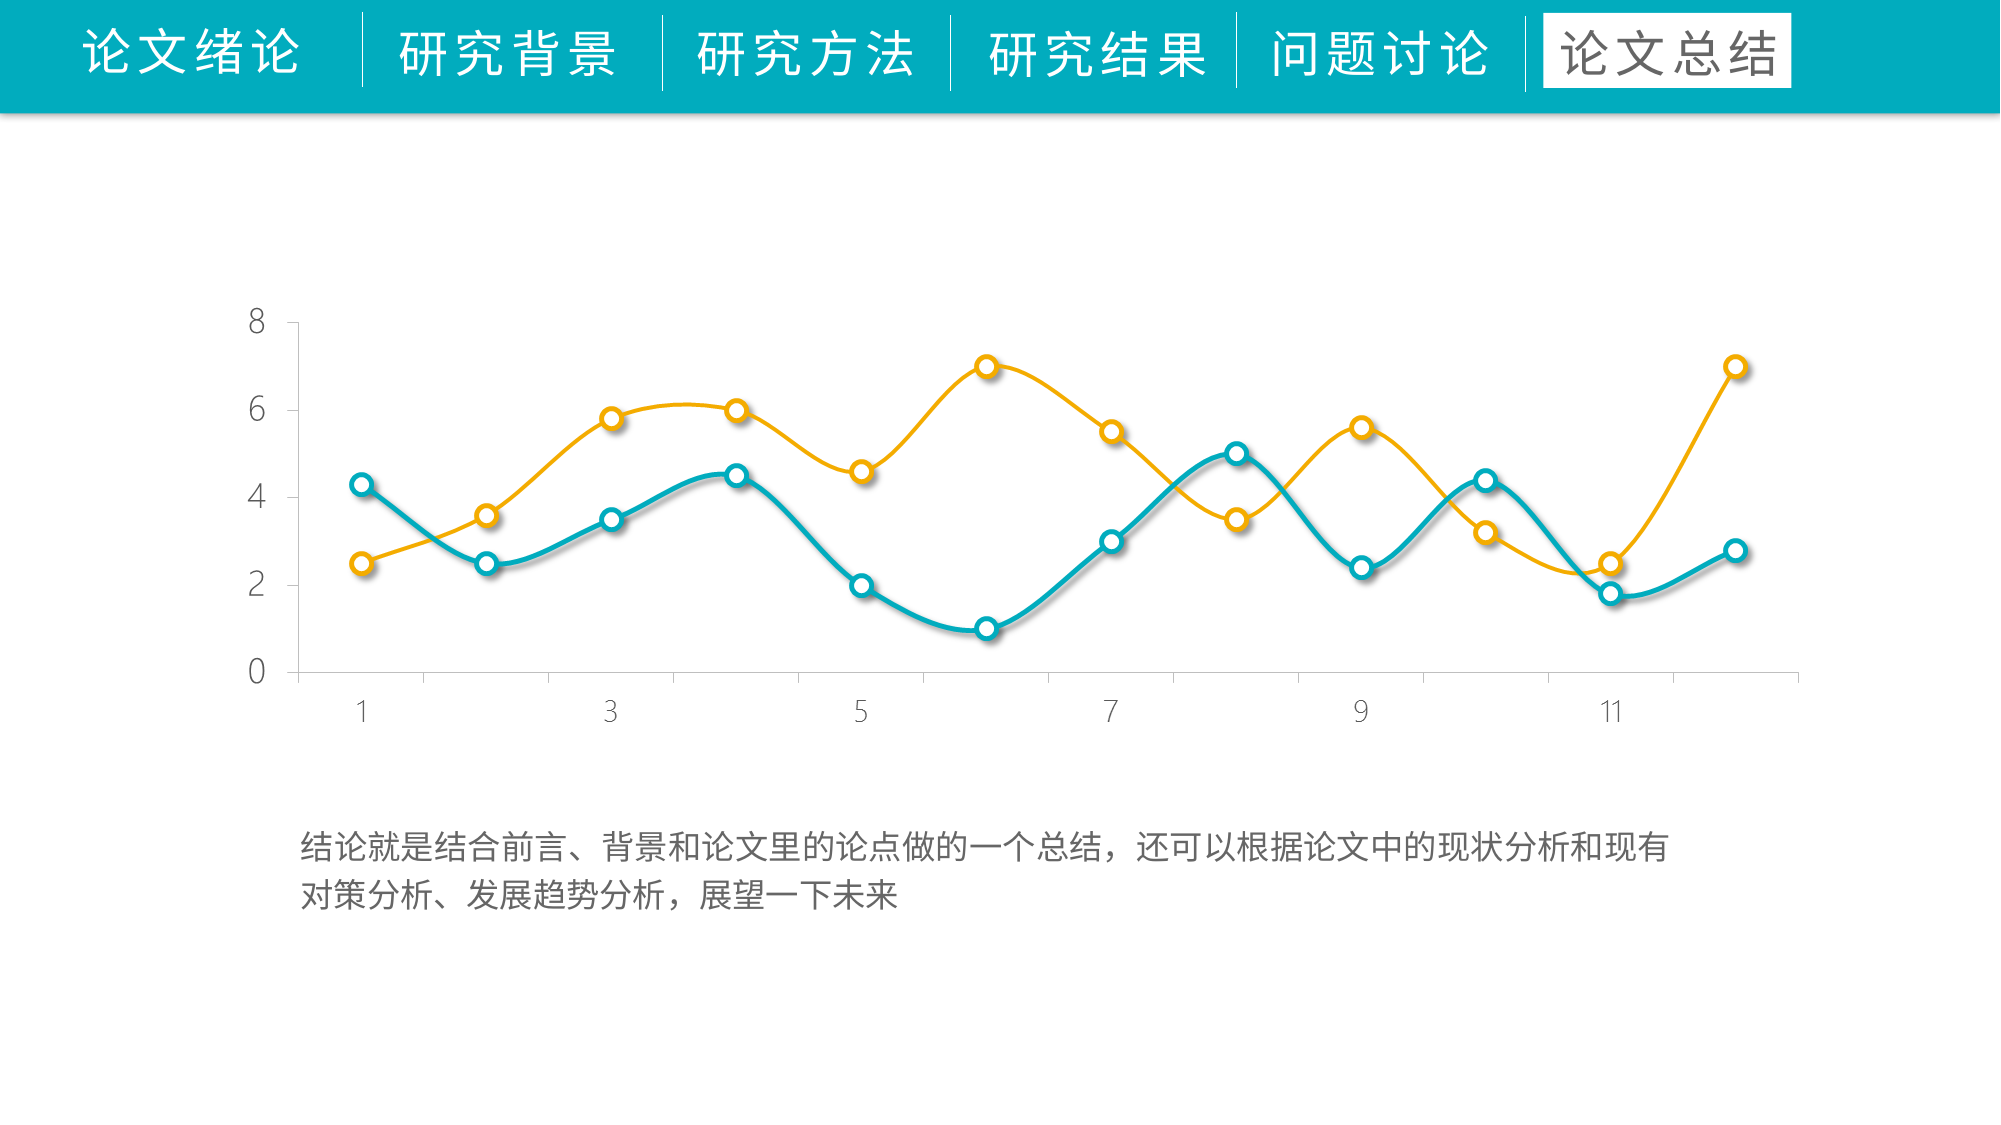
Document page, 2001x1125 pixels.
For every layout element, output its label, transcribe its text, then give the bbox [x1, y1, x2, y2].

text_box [225, 282, 1830, 752]
text_box 结论就是结合前言、背景和论文里的论点做的一个总结，还可以根据论文中的现状分析和现有对策分析、发展趋势分析，展望一下未来 [285, 810, 1688, 922]
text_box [0, 0, 2000, 114]
